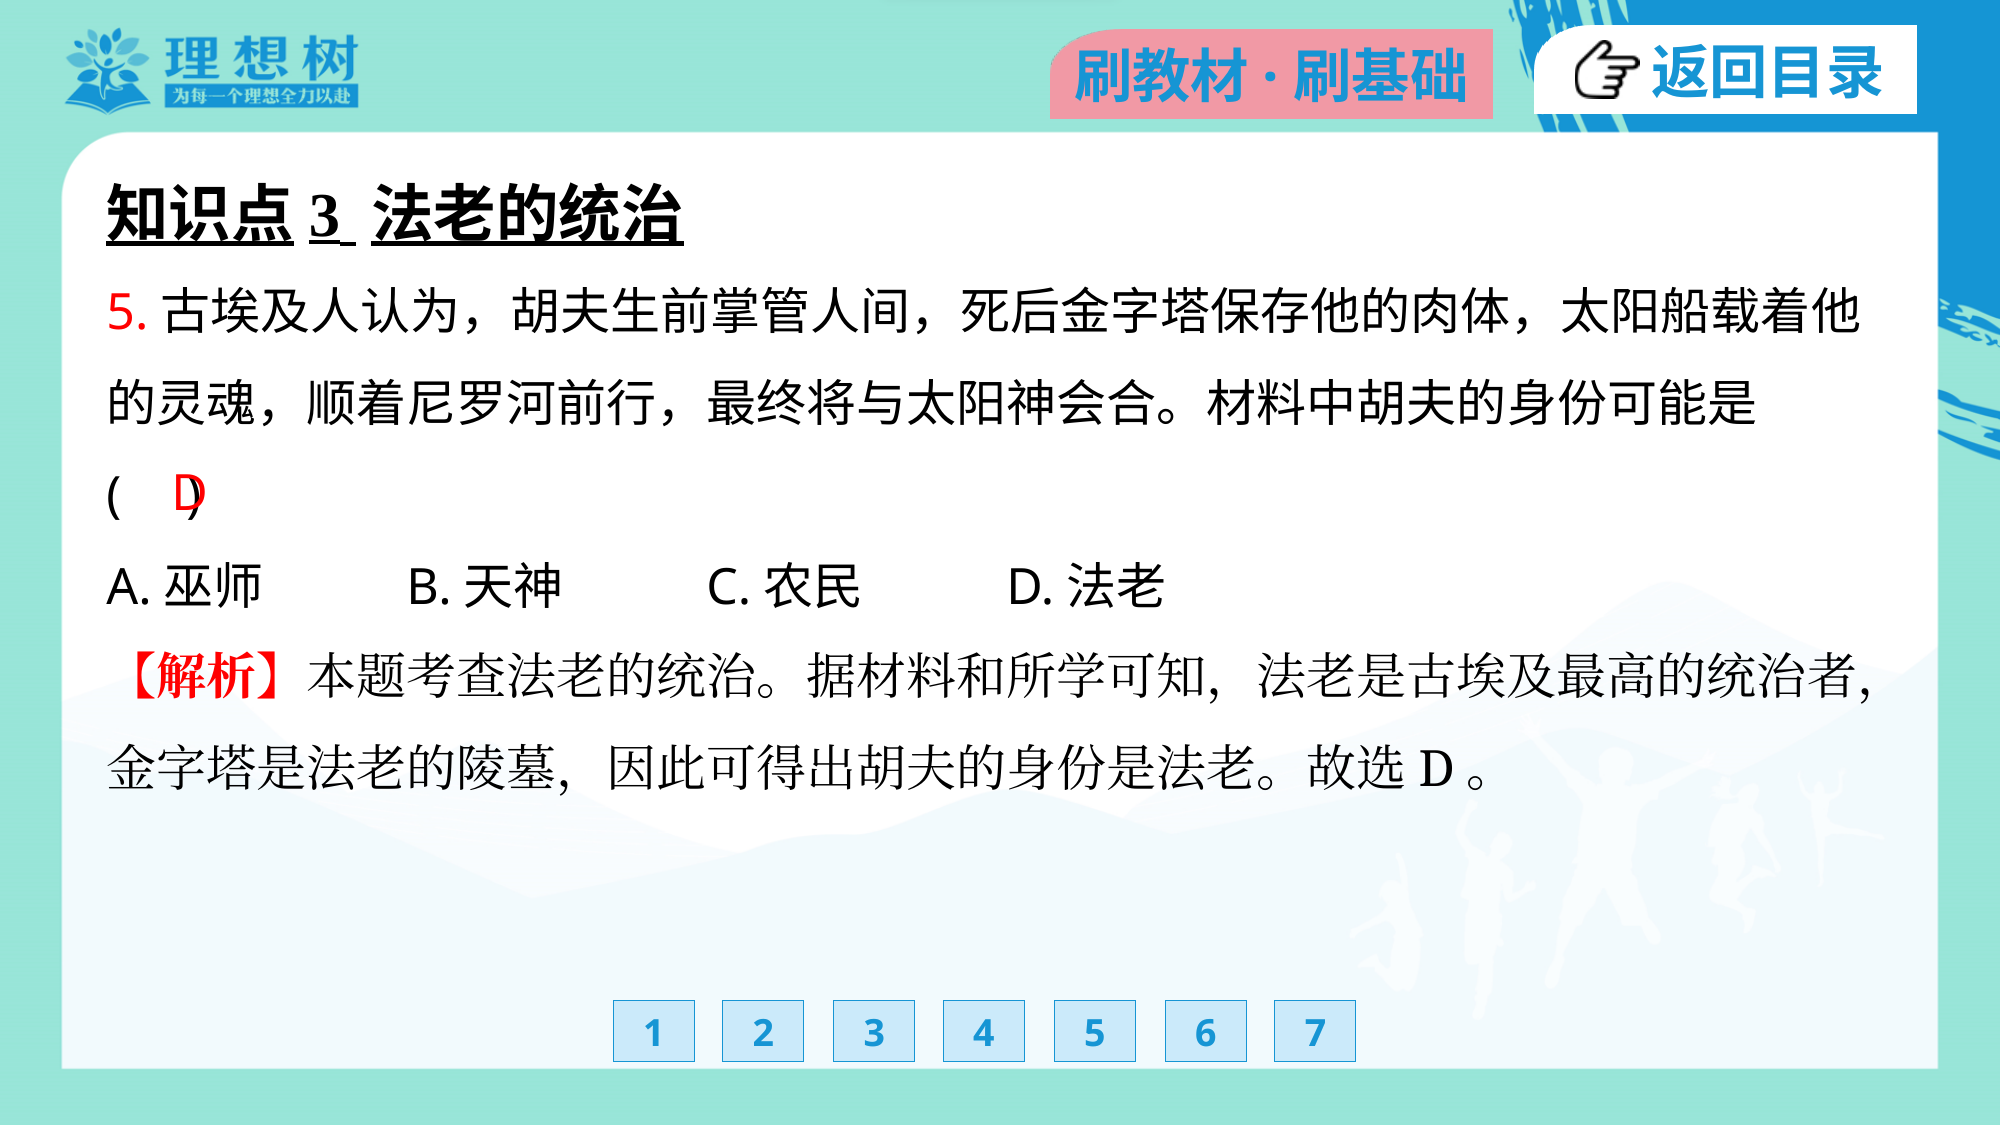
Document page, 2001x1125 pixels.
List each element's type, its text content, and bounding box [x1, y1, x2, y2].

text_box D [159, 432, 221, 520]
text_box 5.古埃及人认为，胡夫生前掌管人间，死后金字塔保存他的肉体，太阳船载着他 的灵魂，顺着尼罗河前行，最终将与太阳神会合。材料中胡夫的身份可能是 ( ) [106, 247, 1895, 523]
text_box 知识点3 法老的统治 [106, 141, 1895, 247]
text_box 【解析】本题考查法老的统治。据材料和所学可知，法老是古埃及最高的统治者， 金字塔是法老的陵墓，因此可得出胡夫的身份是法老。故选D。 [106, 612, 1895, 796]
picture [0, 0, 2000, 1125]
text_box A.巫师 B.天神 C.农民 D.法老 [106, 526, 1895, 612]
